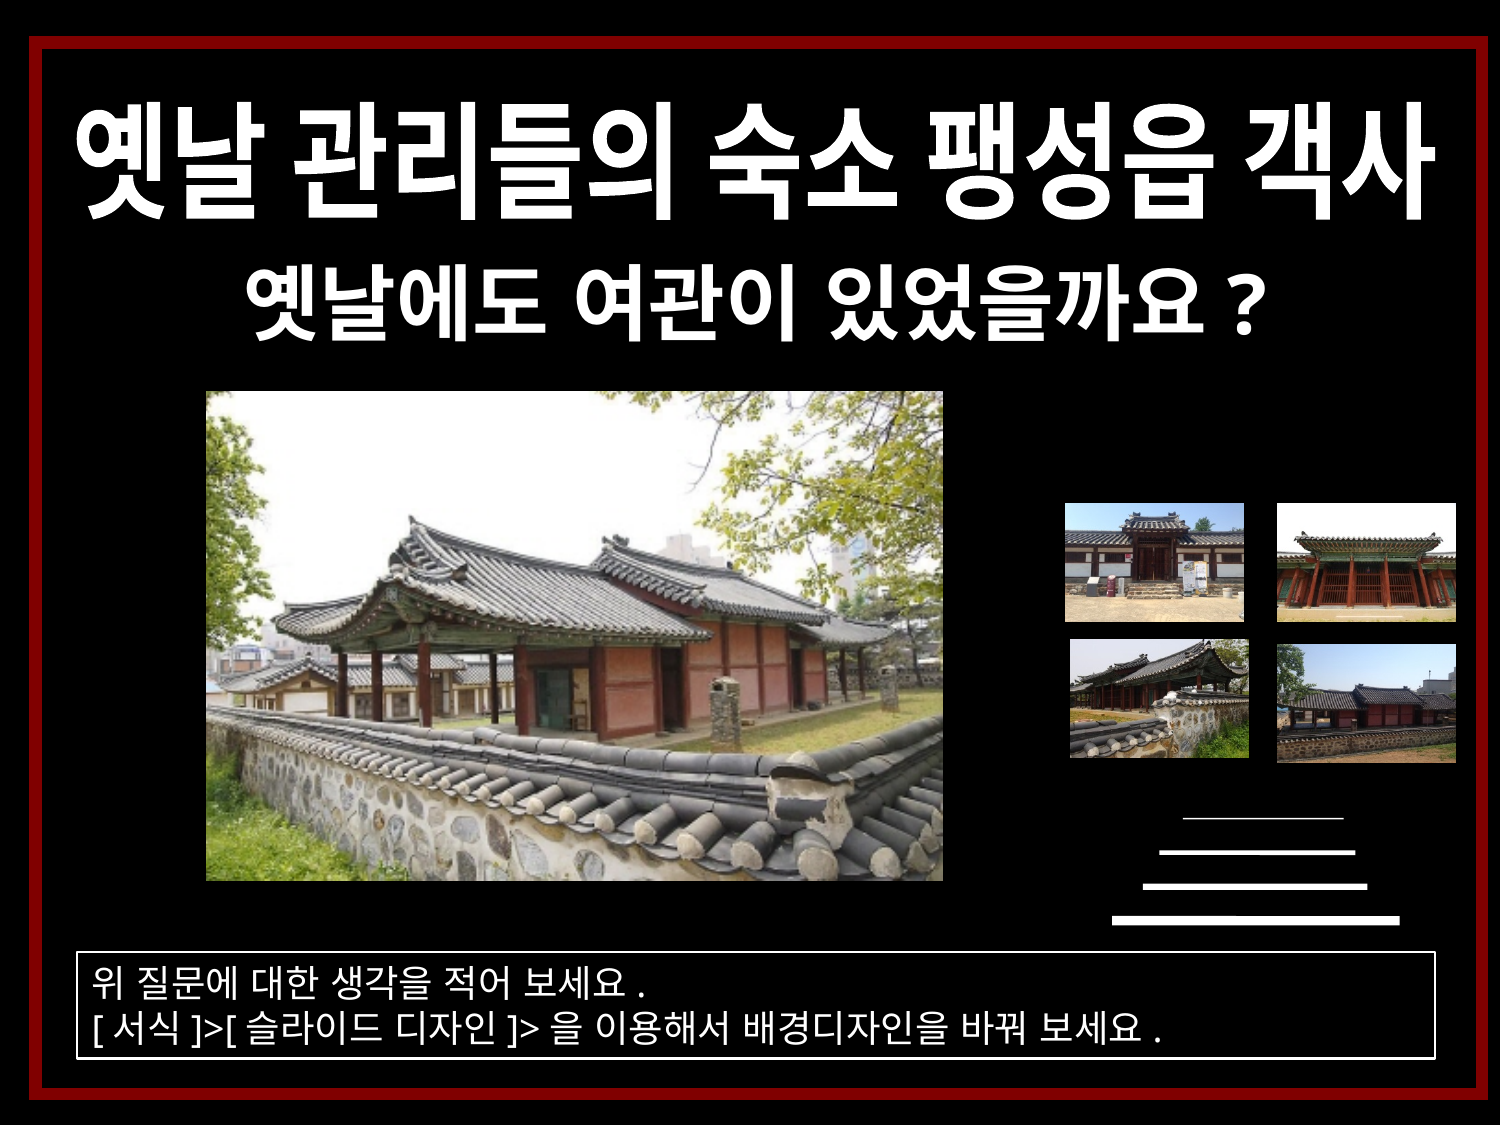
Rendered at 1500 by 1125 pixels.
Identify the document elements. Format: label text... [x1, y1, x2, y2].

text_box 위 질문에 대한 생각을 적어 보세요. [서식]>[슬라이드 디자인]>을 이용해서 배경디자인을 바꿔 보세요. [76, 952, 1436, 1059]
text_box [1111, 818, 1400, 921]
picture [1277, 503, 1456, 622]
picture [1065, 503, 1244, 622]
picture [1277, 644, 1456, 763]
text_box 옛날에도 여관이 있었을까요? [64, 243, 1447, 374]
picture [1070, 639, 1249, 759]
picture [206, 390, 943, 882]
